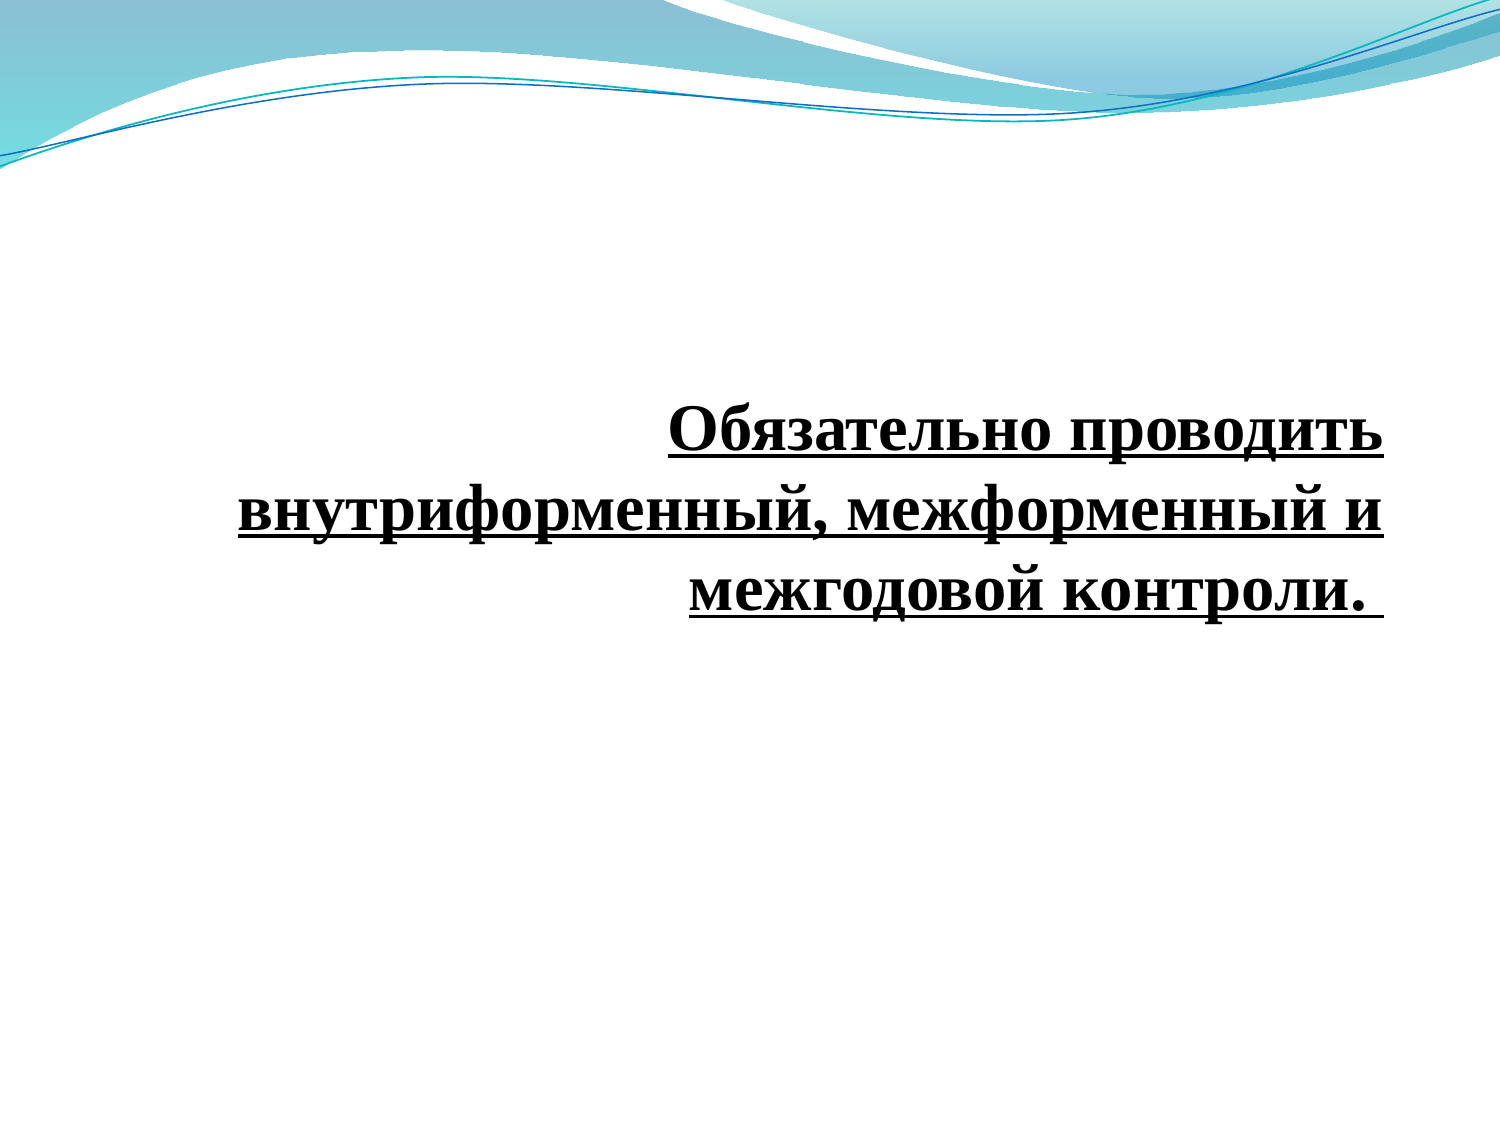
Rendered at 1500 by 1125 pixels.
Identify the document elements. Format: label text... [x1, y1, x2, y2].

title Обязательно проводить внутриформенный, межформенный и межгодовой контроли. [112, 314, 1388, 705]
